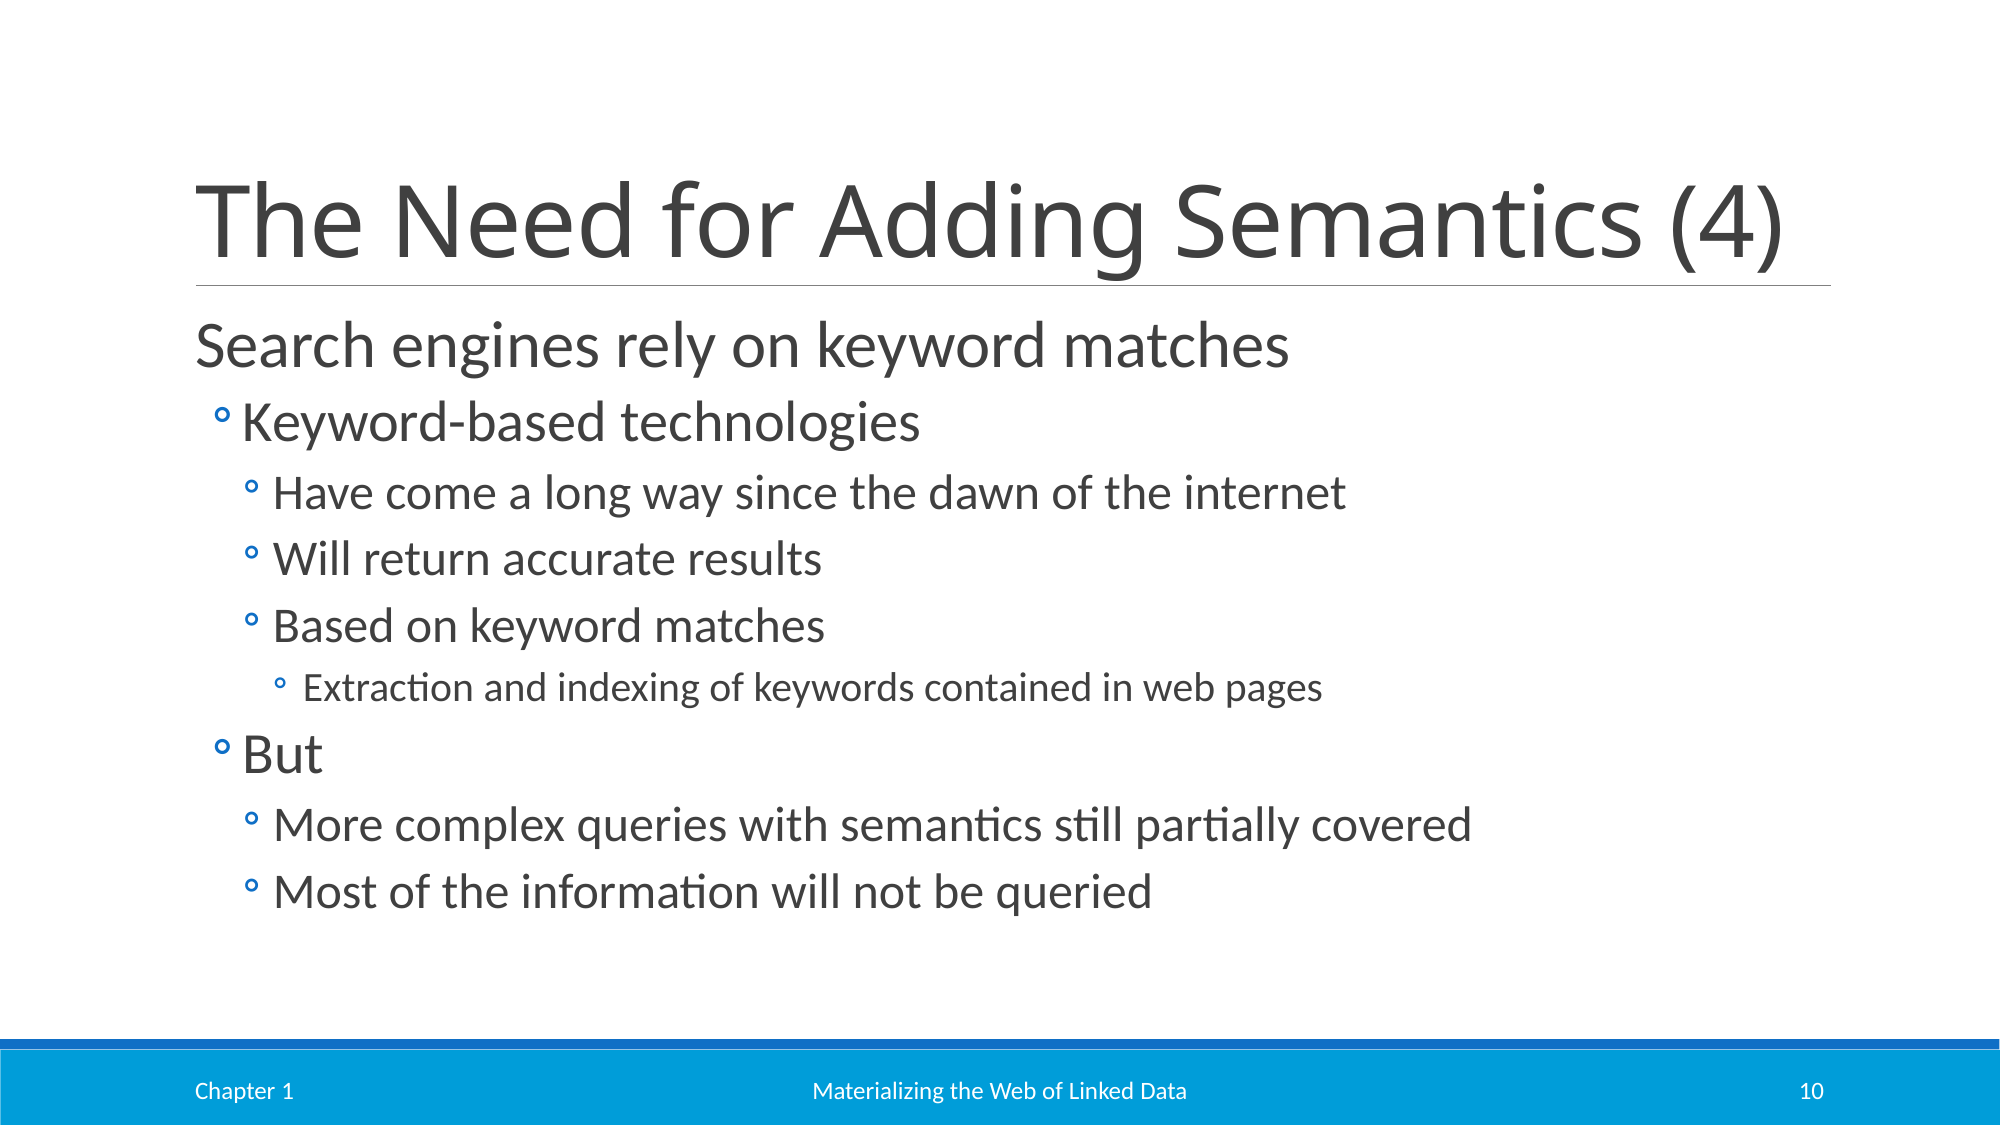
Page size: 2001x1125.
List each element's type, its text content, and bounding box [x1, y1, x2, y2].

slide_number Chapter 1 [180, 1059, 586, 1120]
list Search engines rely on keyword matches Keyword-based technologies Have come a long way since the dawn of the internet Will return accurate results Based on keyword matches Extraction and indexing of keywords contained in web pages But More complex queries with semantics still partially covered Most of the information will not be queried [180, 302, 1830, 963]
title The Need for Adding Semantics (4) [180, 47, 1830, 285]
footer Materializing the Web of Linked Data [604, 1059, 1396, 1120]
slide_number 10 [1624, 1059, 1840, 1120]
